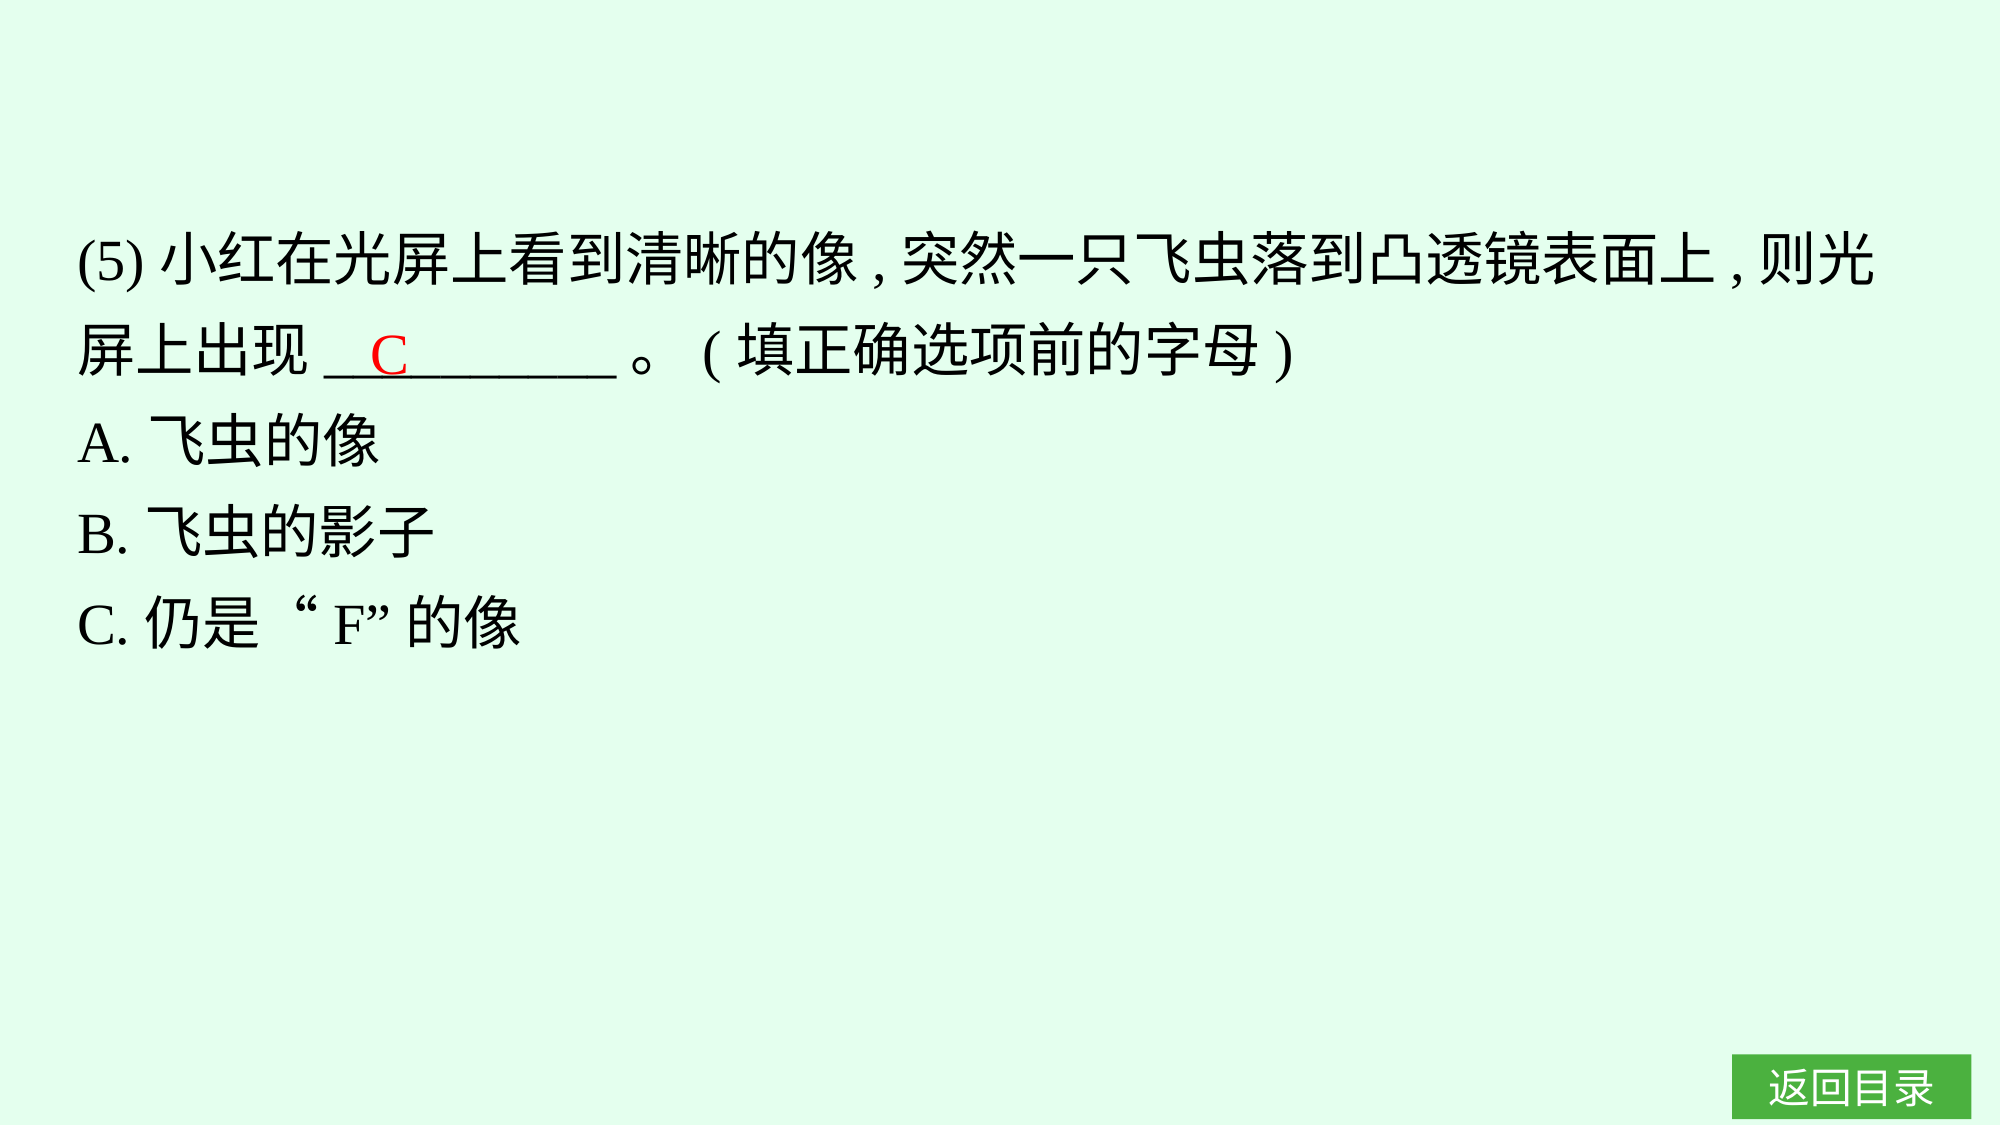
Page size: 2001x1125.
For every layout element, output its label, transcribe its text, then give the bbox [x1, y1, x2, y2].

text_box (5)小红在光屏上看到清晰的像,突然一只飞虫落到凸透镜表面上,则光屏上出现__________。(填正确选项前的字母) A.飞虫的像 B.飞虫的影子 C.仍是“F”的像 [62, 193, 1938, 664]
text_box C [355, 287, 424, 394]
